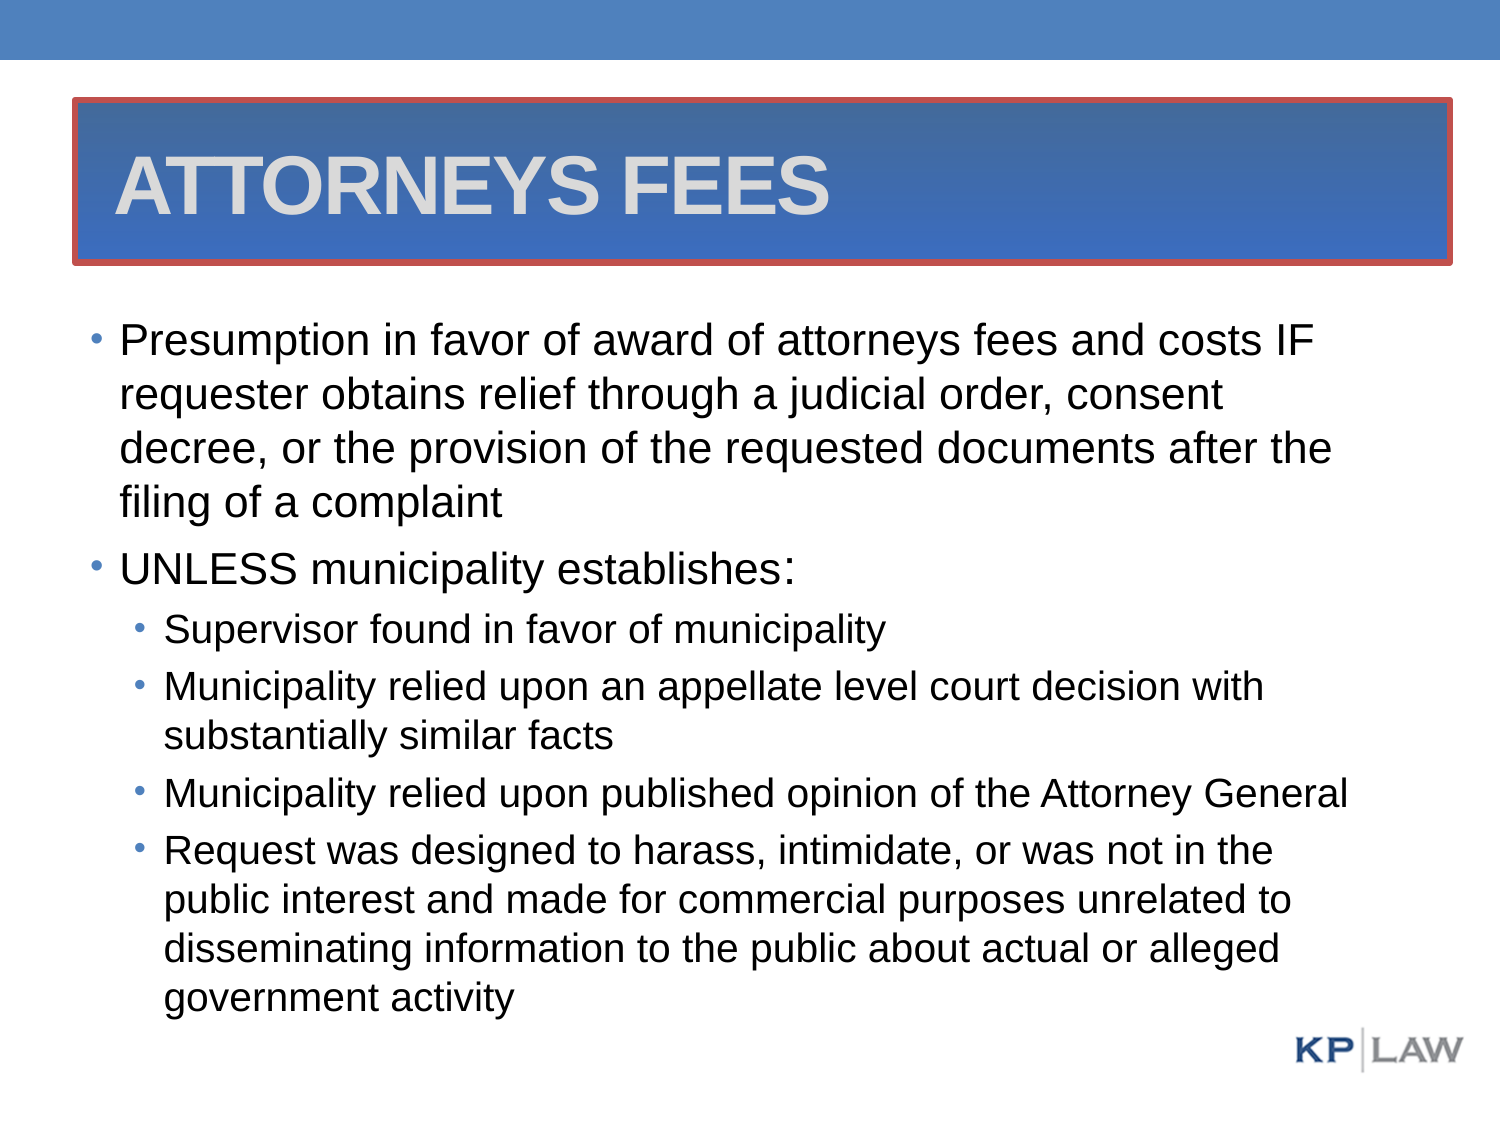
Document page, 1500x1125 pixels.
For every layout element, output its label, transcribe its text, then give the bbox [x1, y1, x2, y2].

text_box Attorneys fees [75, 99, 1450, 263]
list Presumption in favor of award of attorneys fees and costs IF requester obtains relief through a judicial order, consent decree, or the provision of the requested documents after the filing of a complaint UNLESS municipality establishes: Supervisor found in favor of municipality Municipality relied upon an appellate level court decision with substantially similar facts Municipality relied upon published opinion of the Attorney General Request was designed to harass, intimidate, or was not in the public interest and made for commercial purposes unrelated to disseminating information to the public about actual or alleged government activity [75, 275, 1388, 1075]
picture [1287, 1024, 1474, 1076]
